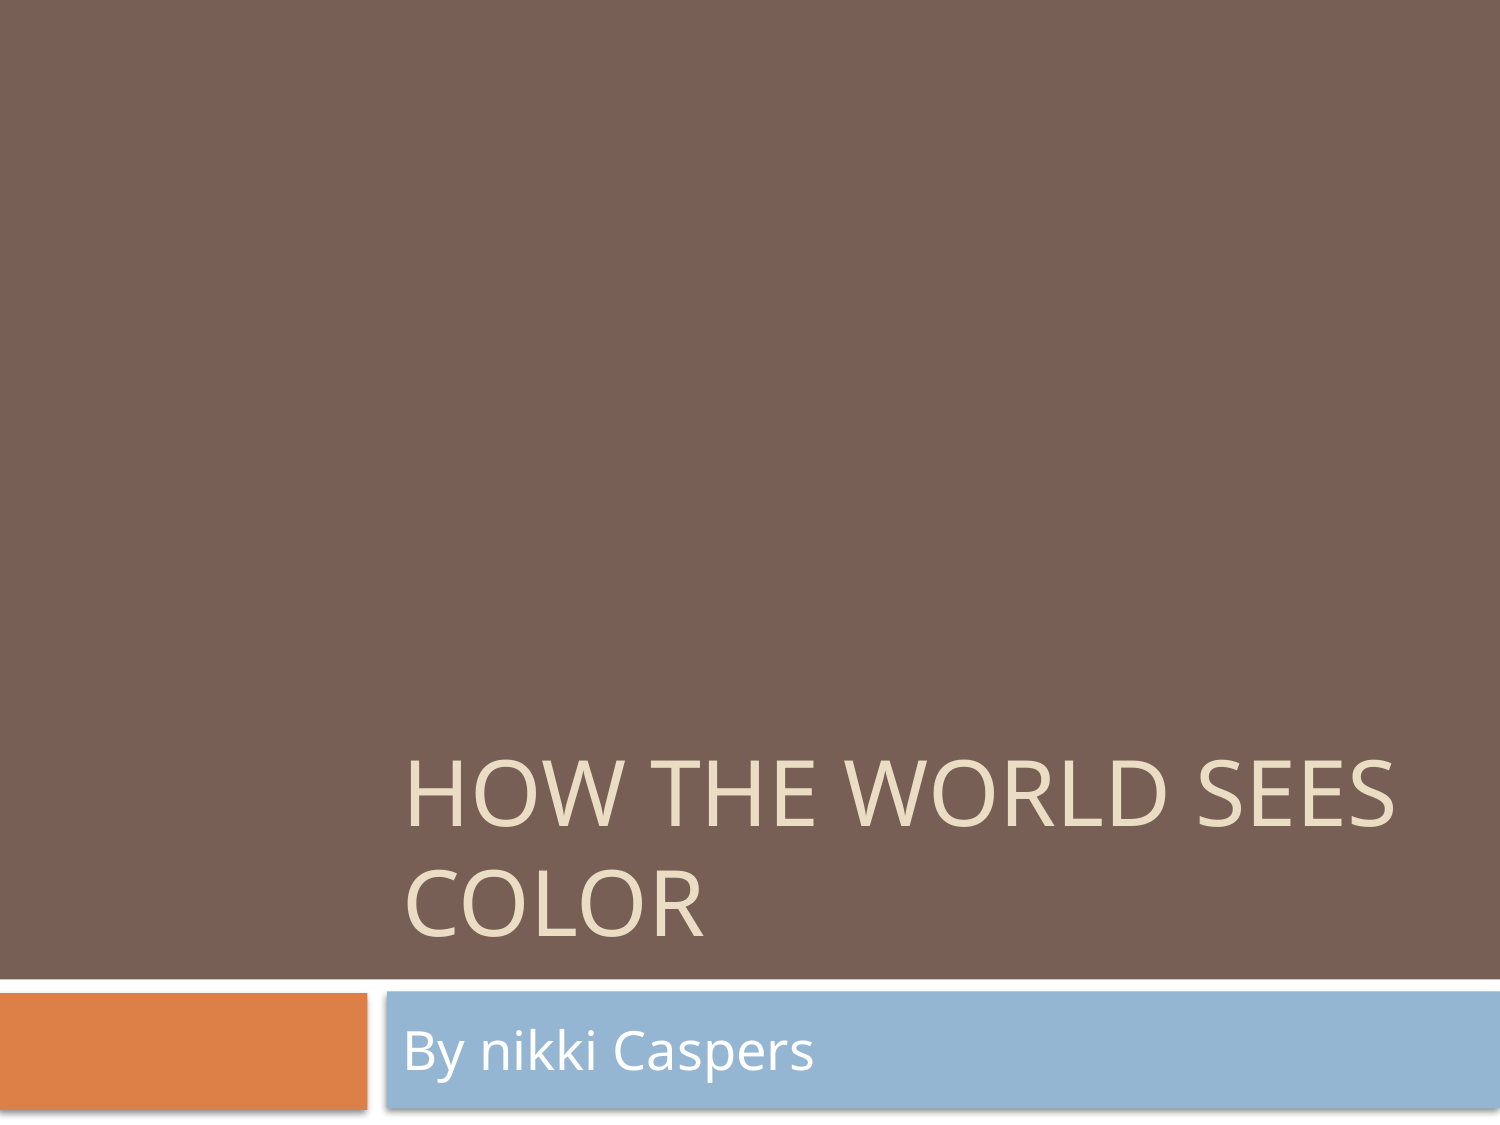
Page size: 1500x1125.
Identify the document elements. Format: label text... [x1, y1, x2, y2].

subtitle By nikki Caspers [387, 992, 1488, 1105]
title How The WORLD sees color [387, 662, 1450, 963]
